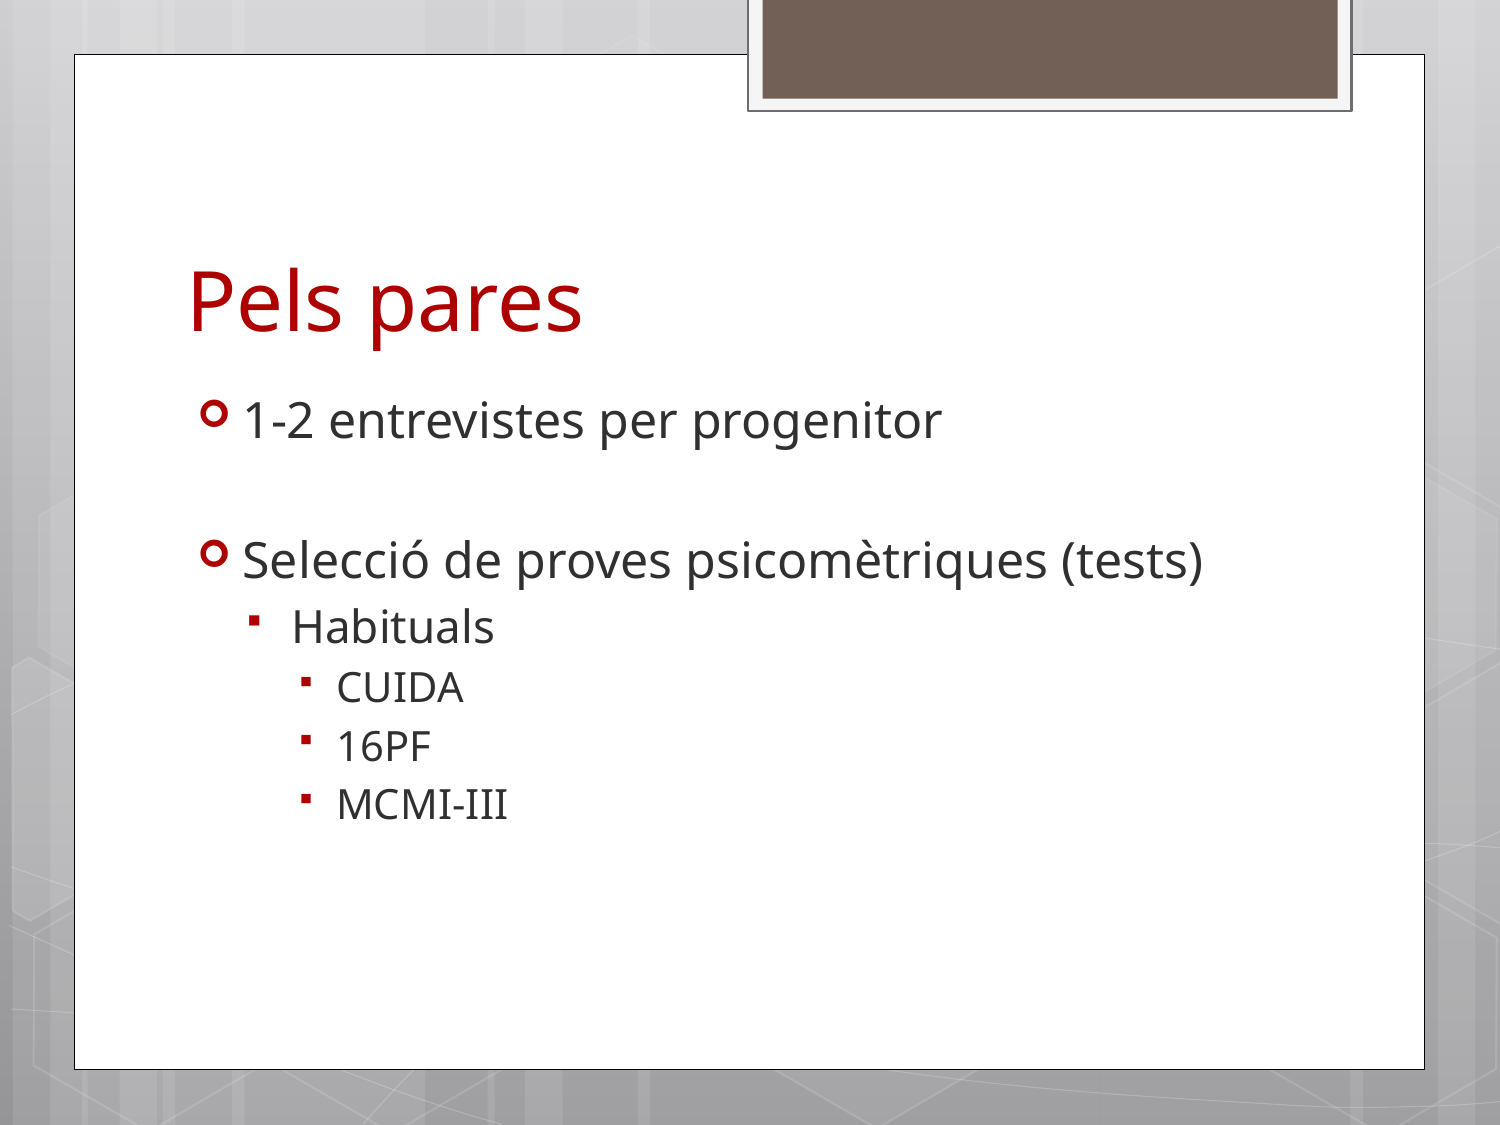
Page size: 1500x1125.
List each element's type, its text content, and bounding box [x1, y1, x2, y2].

title Pels pares [171, 168, 1324, 357]
list 1-2 entrevistes per progenitor Selecció de proves psicomètriques (tests) Habituals CUIDA 16PF MCMI-III [171, 381, 1283, 957]
